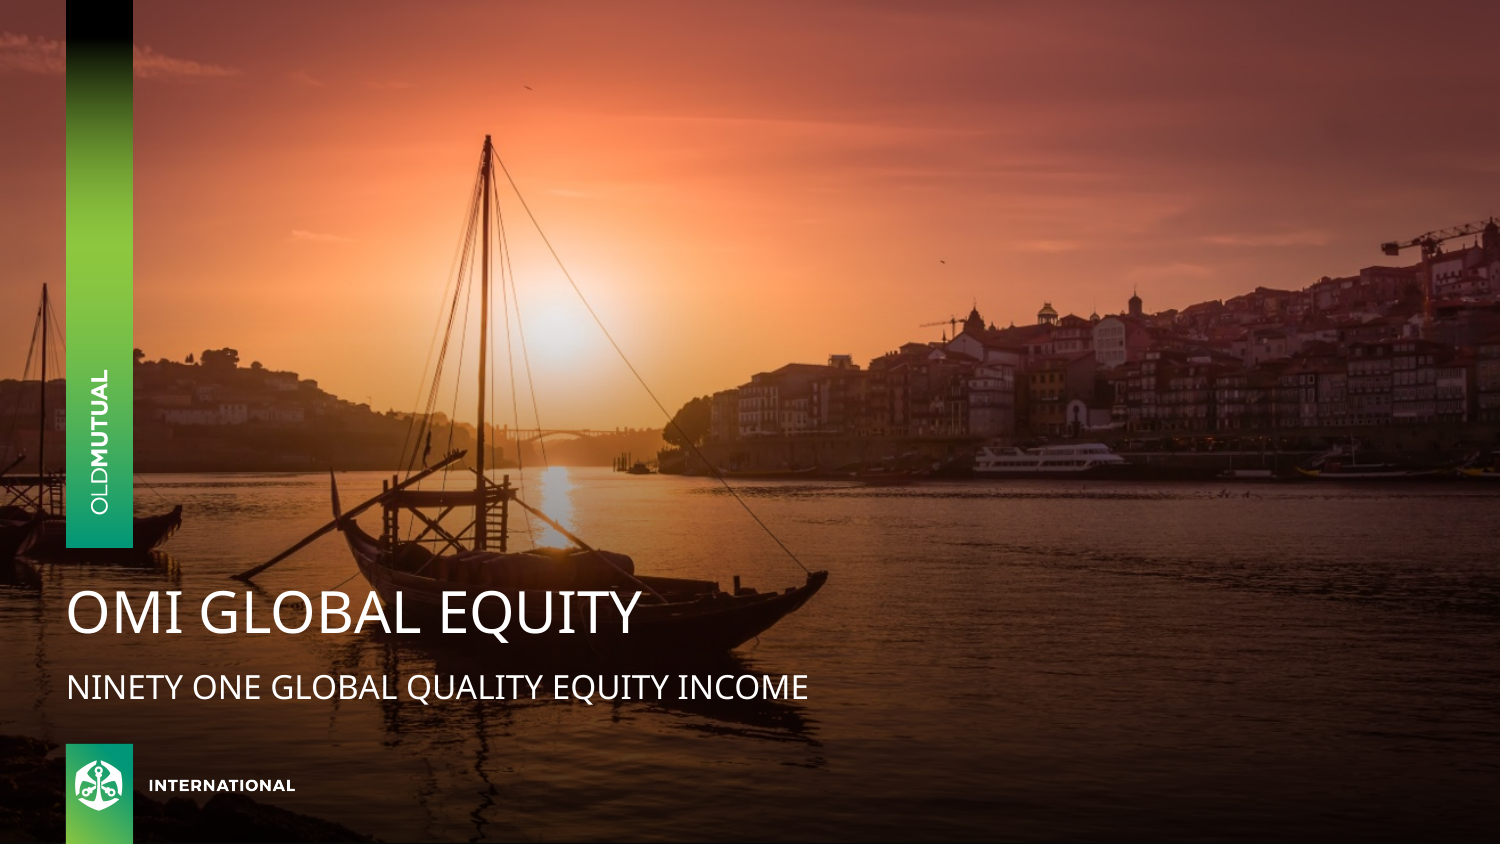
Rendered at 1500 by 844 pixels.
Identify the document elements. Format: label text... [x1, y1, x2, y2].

title OMI GLOBAL EQUITY [50, 576, 1326, 644]
picture [0, 0, 1500, 844]
subtitle NINETY ONE GLOBAL QUALITY EQUITY INCOME [50, 659, 1101, 715]
